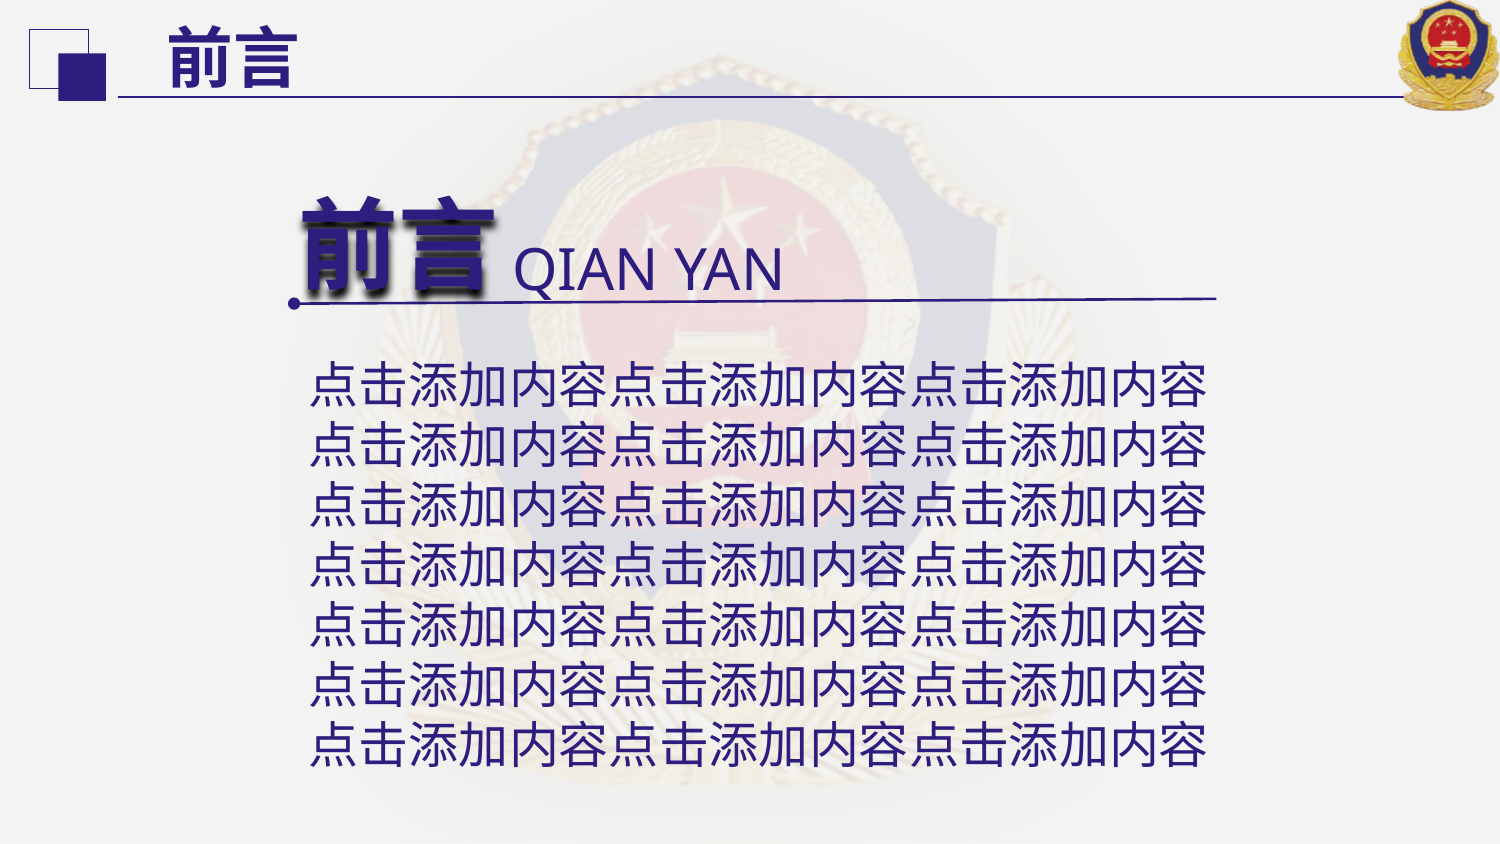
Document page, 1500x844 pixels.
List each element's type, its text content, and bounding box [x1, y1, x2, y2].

text_box [57, 52, 107, 102]
picture [1370, 0, 1500, 130]
text_box QIAN YAN [521, 224, 801, 298]
text_box 前言 [284, 174, 515, 309]
text_box 点击添加内容点击添加内容点击添加内容 点击添加内容点击添加内容点击添加内容 点击添加内容点击添加内容点击添加内容点击添加内容点击添加内容点击添加内容 点击添加内容点击添加内容点击添加内容 点击添加内容点击添加内容点击添加内容 点击添加内容点击添加内容点击添加内容 [294, 345, 1254, 844]
text_box QIAN YAN [521, 304, 801, 310]
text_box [294, 298, 1217, 304]
text_box 前言 [152, 17, 686, 83]
text_box [29, 28, 90, 89]
